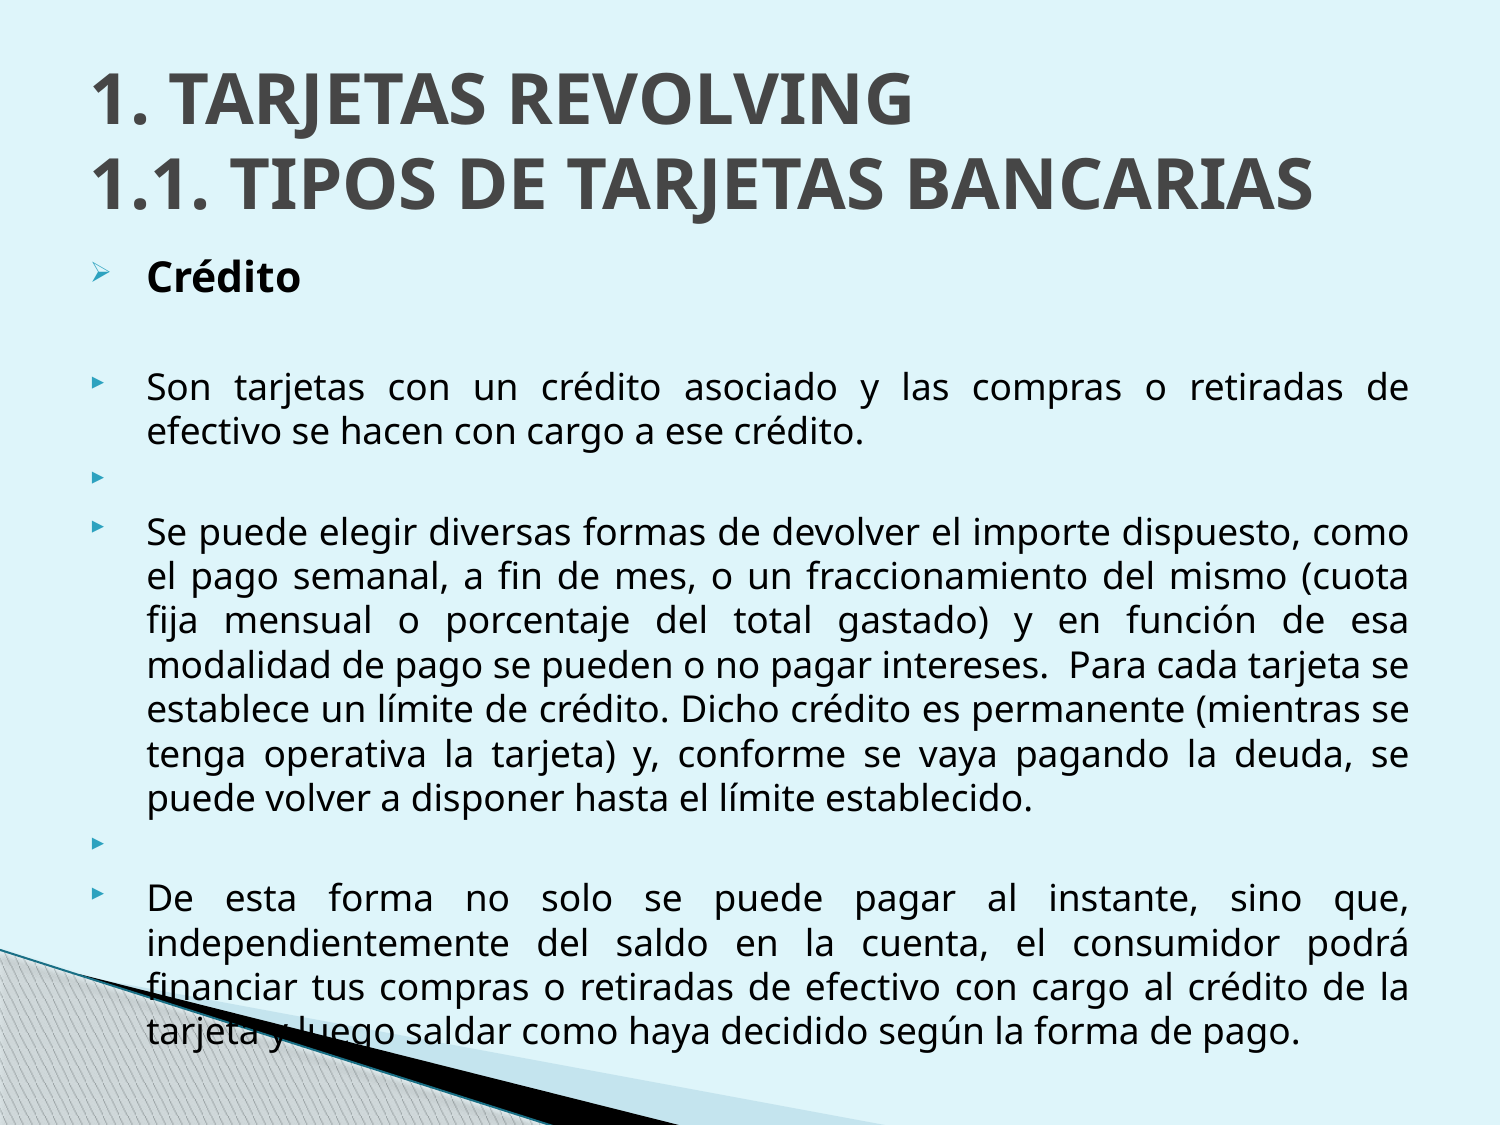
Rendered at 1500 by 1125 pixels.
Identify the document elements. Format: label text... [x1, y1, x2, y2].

list Crédito Son tarjetas con un crédito asociado y las compras o retiradas de efectivo se hacen con cargo a ese crédito. Se puede elegir diversas formas de devolver el importe dispuesto, como el pago semanal, a fin de mes, o un fraccionamiento del mismo (cuota fija mensual o porcentaje del total gastado) y en función de esa modalidad de pago se pueden o no pagar intereses. Para cada tarjeta se establece un límite de crédito. Dicho crédito es permanente (mientras se tenga operativa la tarjeta) y, conforme se vaya pagando la deuda, se puede volver a disponer hasta el límite establecido. De esta forma no solo se puede pagar al instante, sino que, independientemente del saldo en la cuenta, el consumidor podrá financiar tus compras o retiradas de efectivo con cargo al crédito de la tarjeta y luego saldar como haya decidido según la forma de pago. [75, 243, 1425, 1071]
title 1. TARJETAS REVOLVING 1.1. TIPOS DE TARJETAS BANCARIAS [75, 45, 1425, 233]
